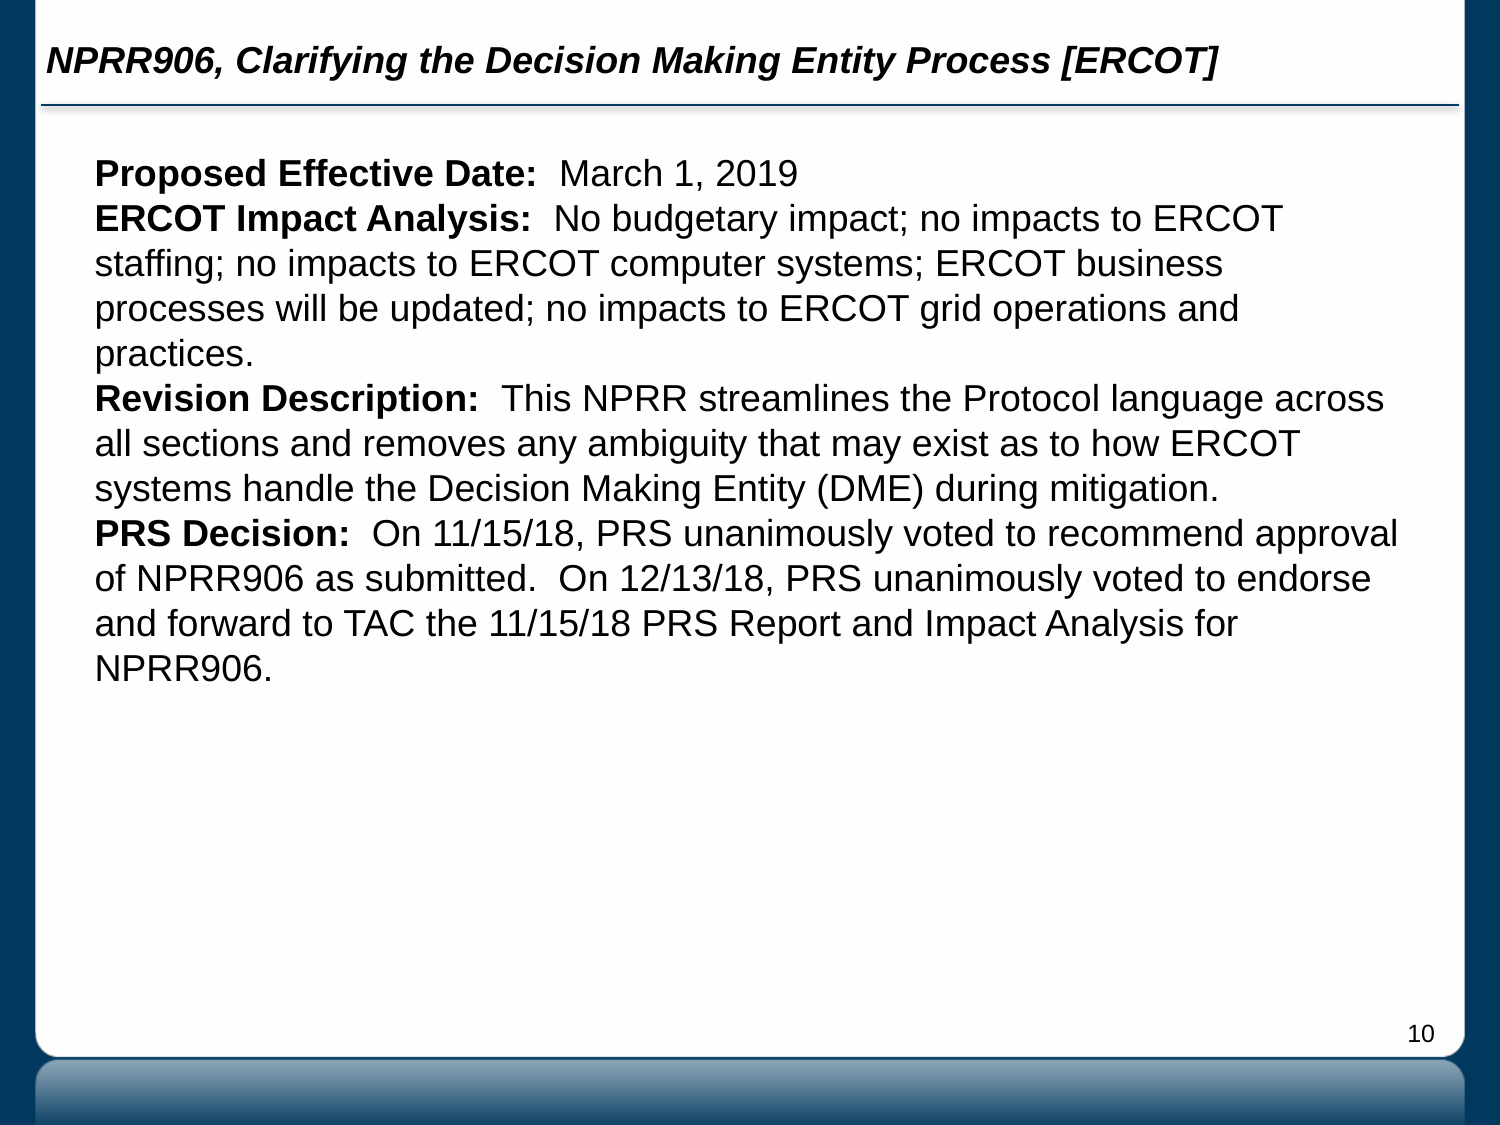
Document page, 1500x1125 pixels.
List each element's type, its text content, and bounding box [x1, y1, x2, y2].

title NPRR906, Clarifying the Decision Making Entity Process [ERCOT] [31, 20, 1464, 97]
picture [35, 0, 1465, 1125]
text_box Proposed Effective Date: March 1, 2019 ERCOT Impact Analysis: No budgetary impact; no impacts to ERCOT staffing; no impacts to ERCOT computer systems; ERCOT business processes will be updated; no impacts to ERCOT grid operations and practices. Revision Description: This NPRR streamlines the Protocol language across all sections and removes any ambiguity that may exist as to how ERCOT systems handle the Decision Making Entity (DME) during mitigation. PRS Decision: On 11/15/18, PRS unanimously voted to recommend approval of NPRR906 as submitted. On 12/13/18, PRS unanimously voted to endorse and forward to TAC the 11/15/18 PRS Report and Impact Analysis for NPRR906. [79, 141, 1419, 697]
